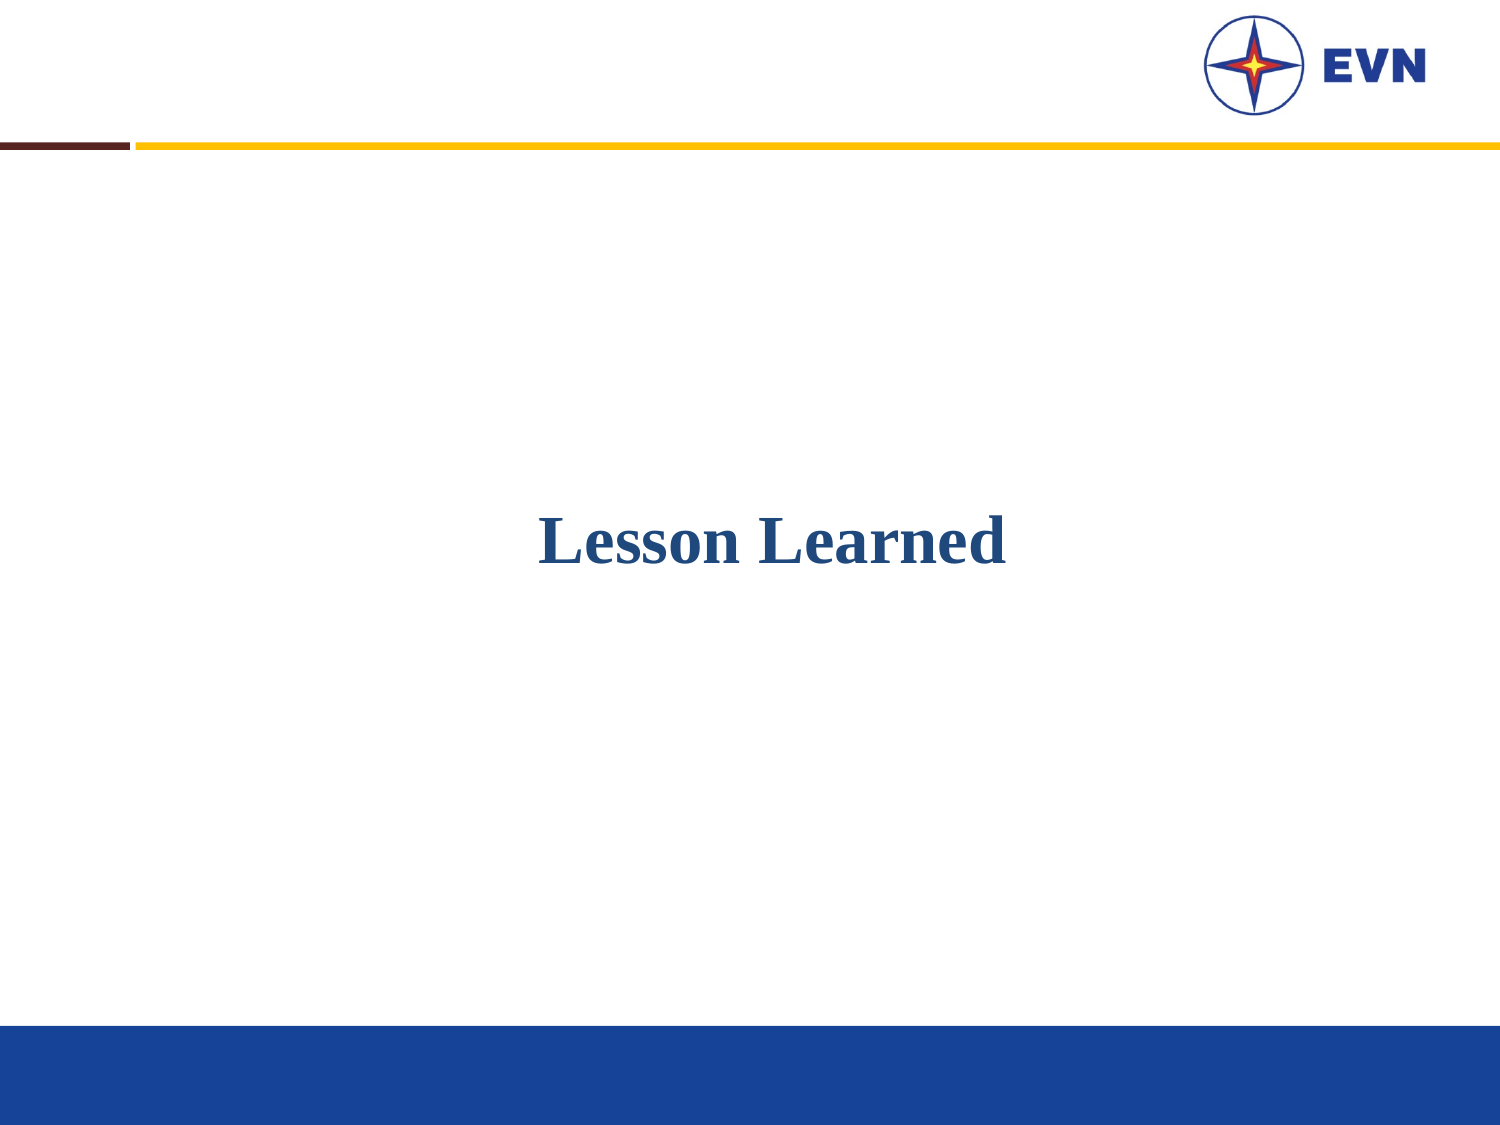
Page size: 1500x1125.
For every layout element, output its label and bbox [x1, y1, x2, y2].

text_box [0, 150, 1500, 1125]
text_box [0, 0, 1500, 142]
text_box [0, 142, 1500, 150]
